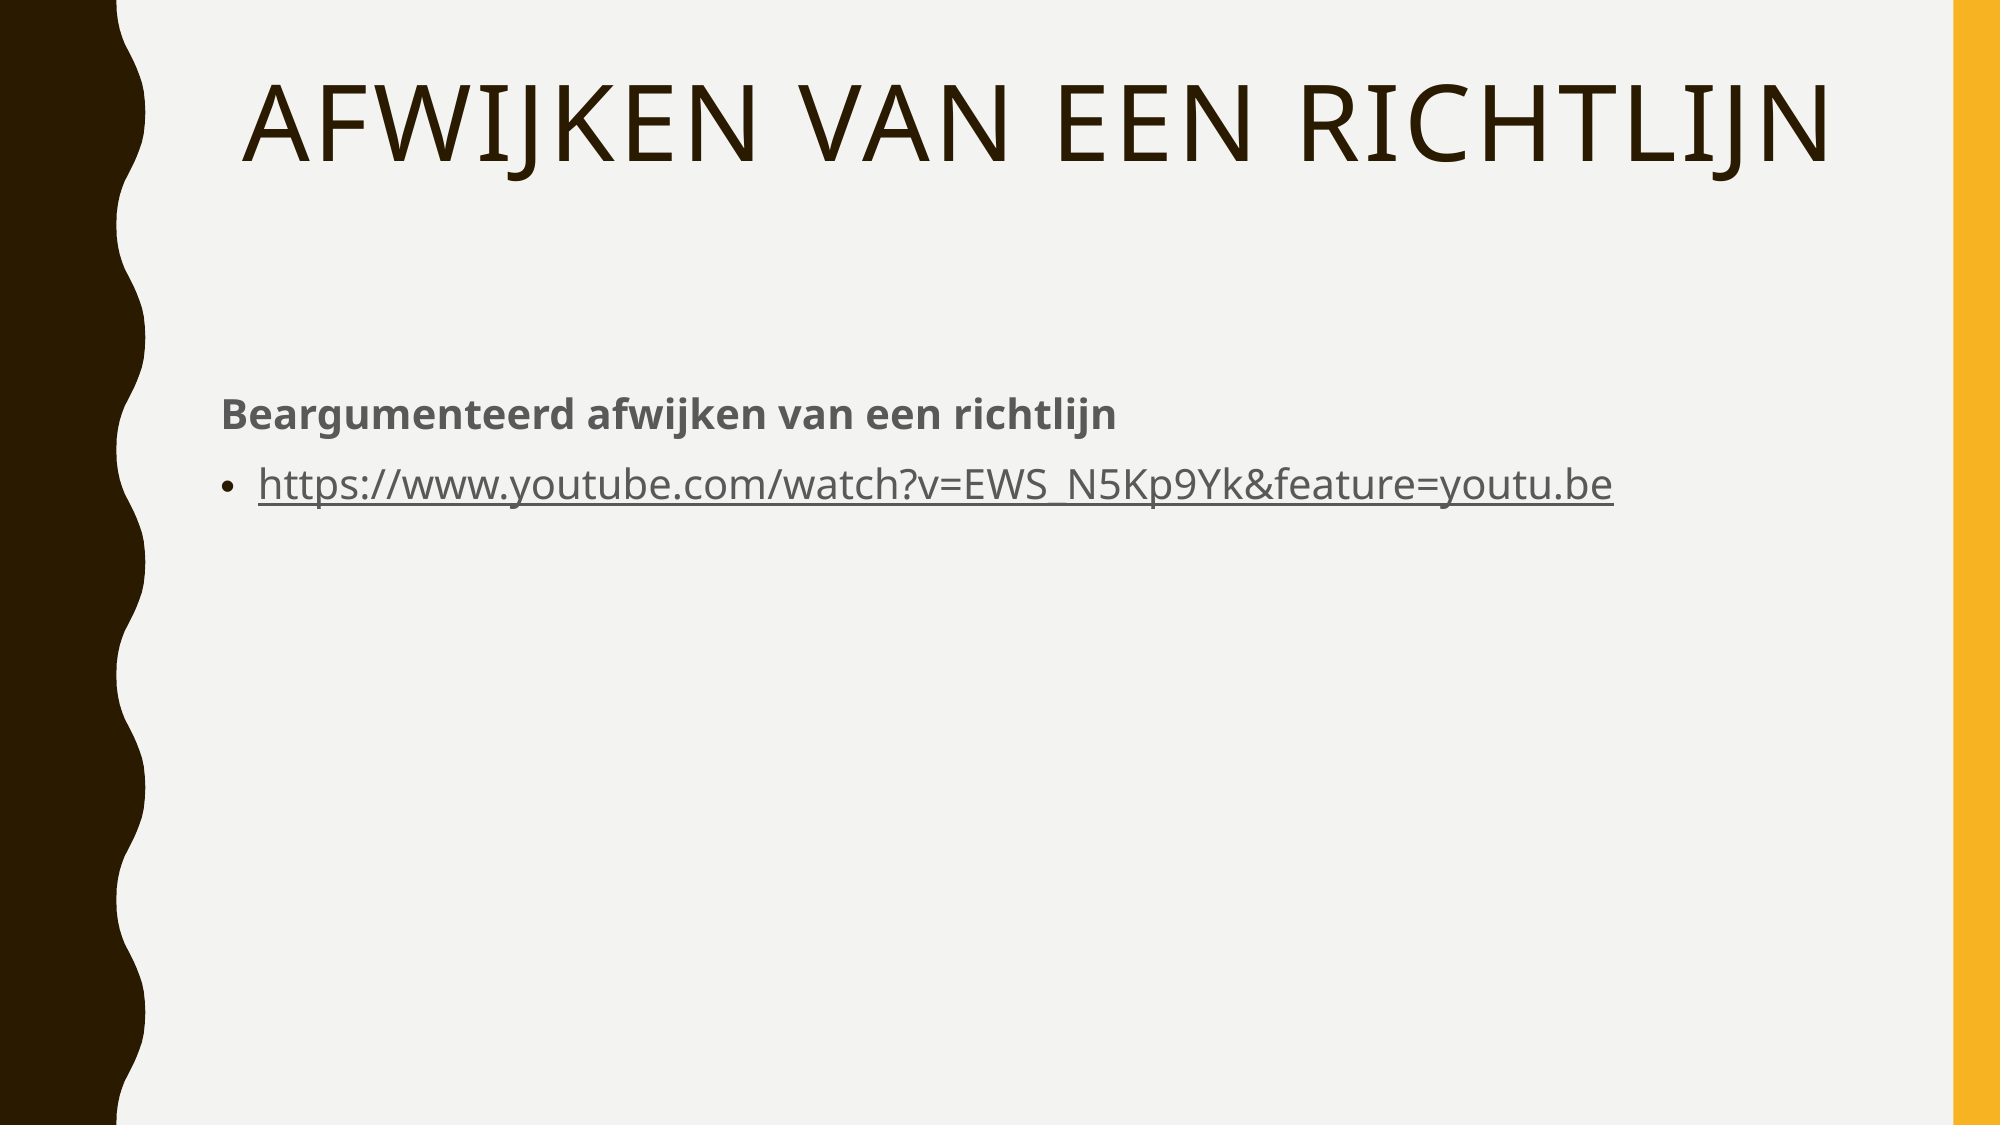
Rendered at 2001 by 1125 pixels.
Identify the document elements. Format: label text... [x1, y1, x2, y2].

title Afwijken van een richtlijn [205, 62, 1875, 308]
list Beargumenteerd afwijken van een richtlijn https://www.youtube.com/watch?v=EWS_N5Kp9Yk&feature=youtu.be [205, 375, 1875, 965]
